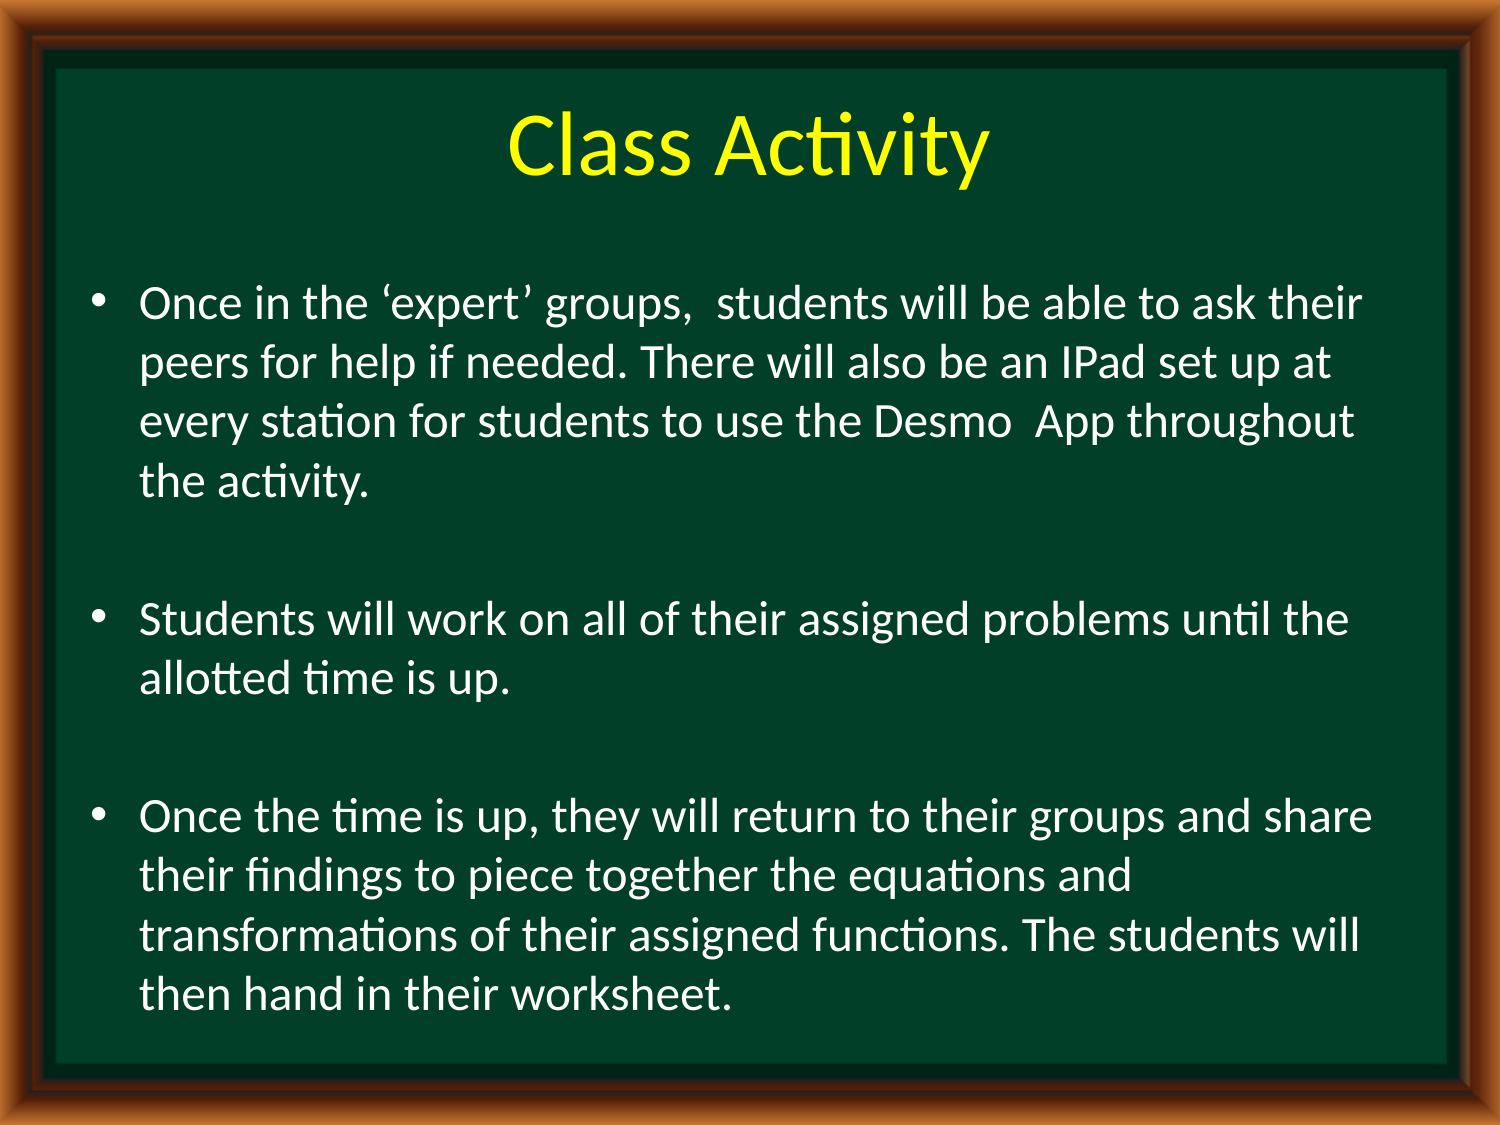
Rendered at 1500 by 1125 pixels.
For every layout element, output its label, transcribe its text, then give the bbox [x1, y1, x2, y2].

picture [0, 0, 1500, 1125]
title Class Activity [75, 45, 1425, 233]
list Once in the ‘expert’ groups, students will be able to ask their peers for help if needed. There will also be an IPad set up at every station for students to use the Desmo App throughout the activity. Students will work on all of their assigned problems until the allotted time is up. Once the time is up, they will return to their groups and share their findings to piece together the equations and transformations of their assigned functions. The students will then hand in their worksheet. [75, 262, 1425, 1035]
